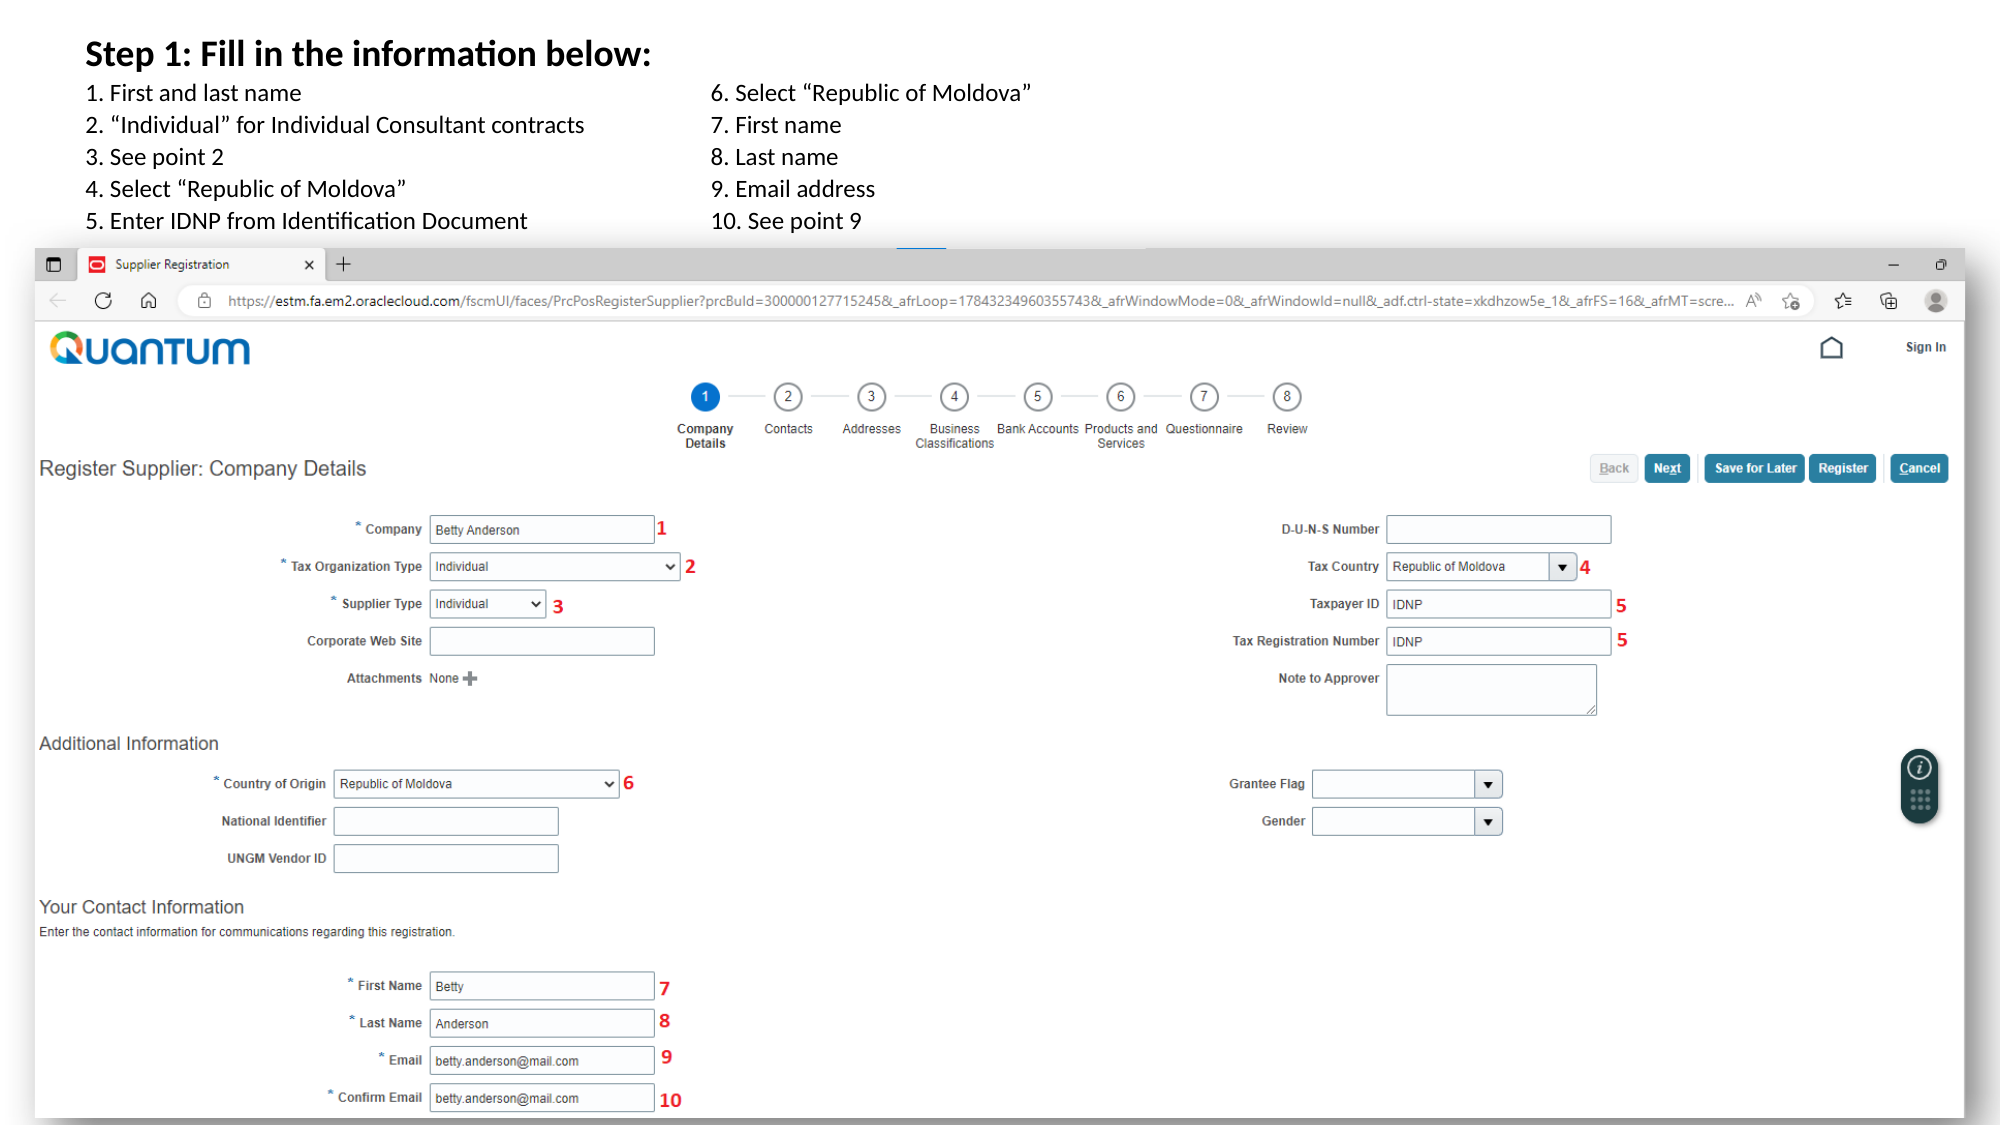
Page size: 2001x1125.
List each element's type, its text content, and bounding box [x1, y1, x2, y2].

text_box 6. Select “Republic of Moldova” 7. First name 8. Last name 9. Email address 10. See point 9 [695, 61, 1246, 248]
picture [34, 248, 1966, 1118]
title Step 1: Fill in the information below: 1. First and last name 2. “Individual” for Individual Consultant contracts 3. See point 2 4. Select “Republic of Moldova” 5. Enter IDNP from Identification Document [70, 7, 696, 233]
